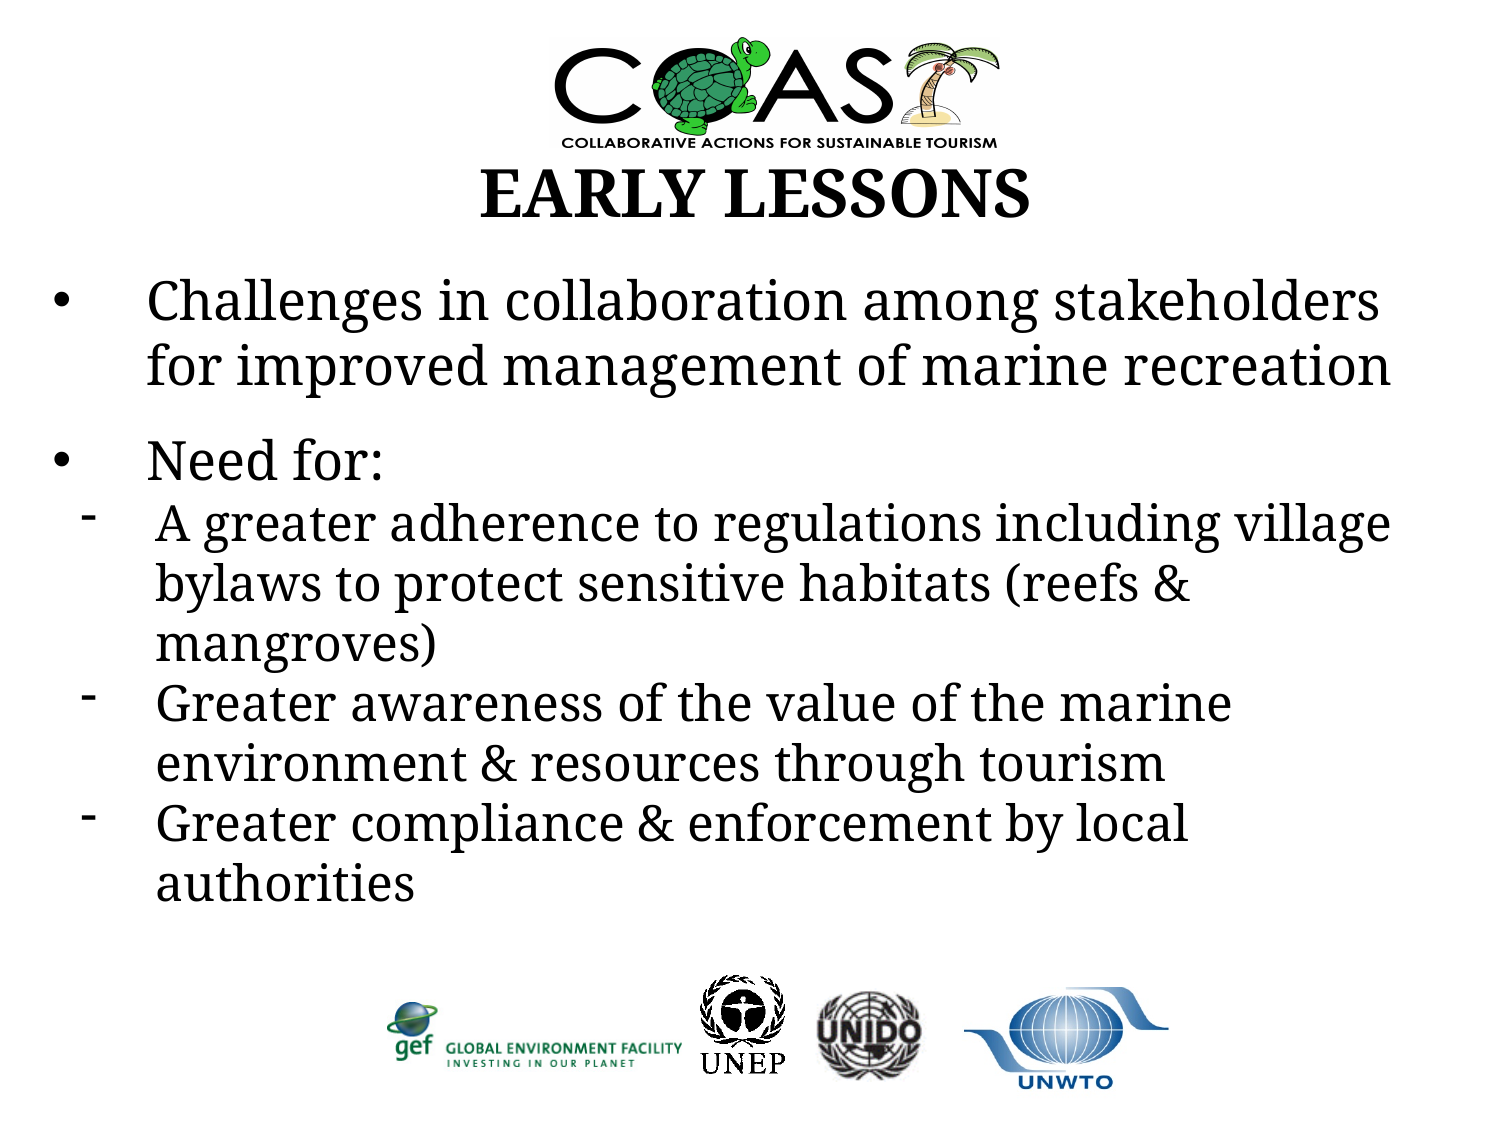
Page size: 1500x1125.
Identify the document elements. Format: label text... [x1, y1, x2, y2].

picture [387, 999, 682, 1075]
picture [549, 37, 1000, 137]
picture [699, 988, 786, 1074]
picture [962, 988, 1172, 1107]
title [50, 975, 1463, 988]
text_box EARLY LESSONS Challenges in collaboration among stakeholders for improved management of marine recreation Need for: A greater adherence to regulations including village bylaws to protect sensitive habitats (reefs & mangroves) Greater awareness of the value of the marine environment & resources through tourism Greater compliance & enforcement by local authorities [37, 137, 1475, 975]
picture [800, 988, 933, 1082]
